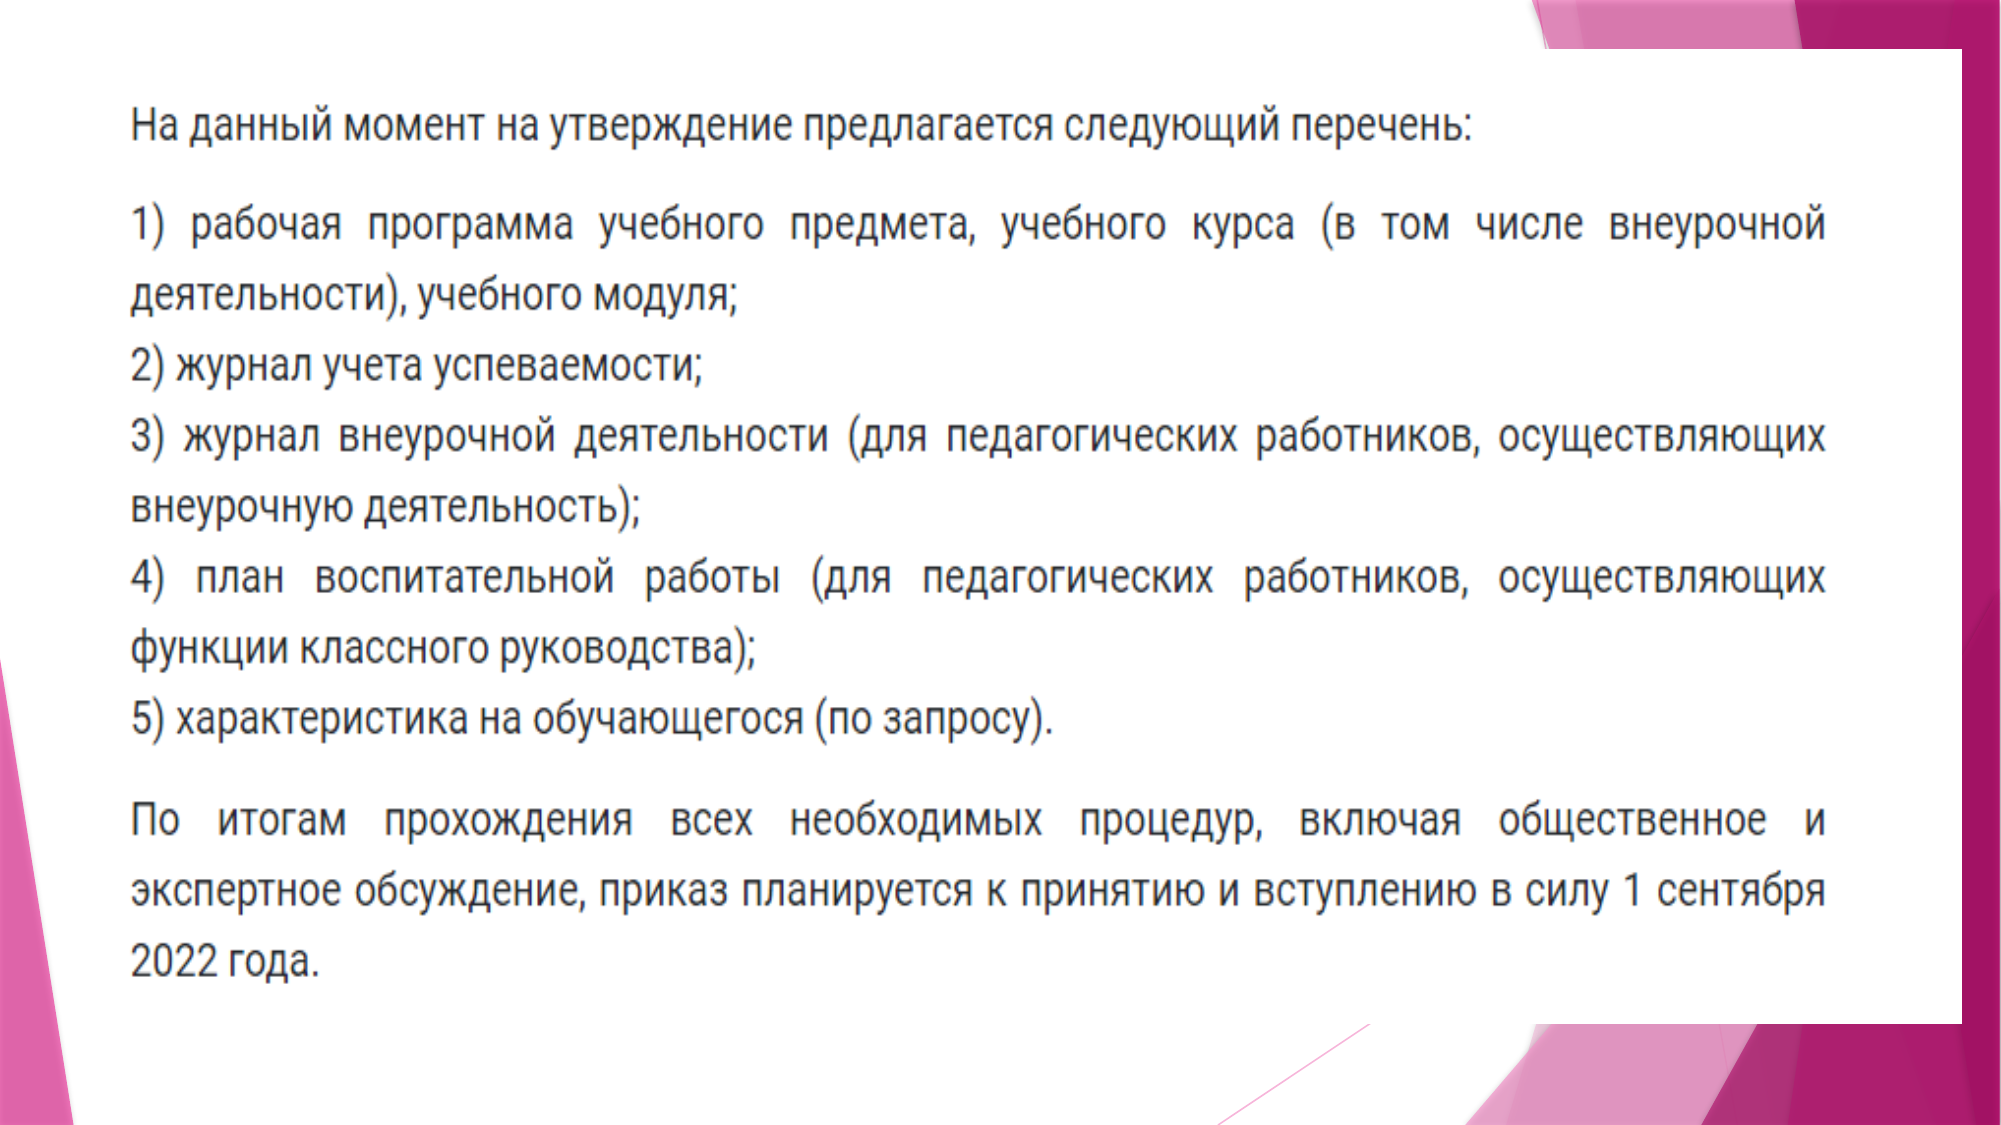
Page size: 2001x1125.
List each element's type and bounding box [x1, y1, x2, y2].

picture [64, 49, 1963, 1025]
